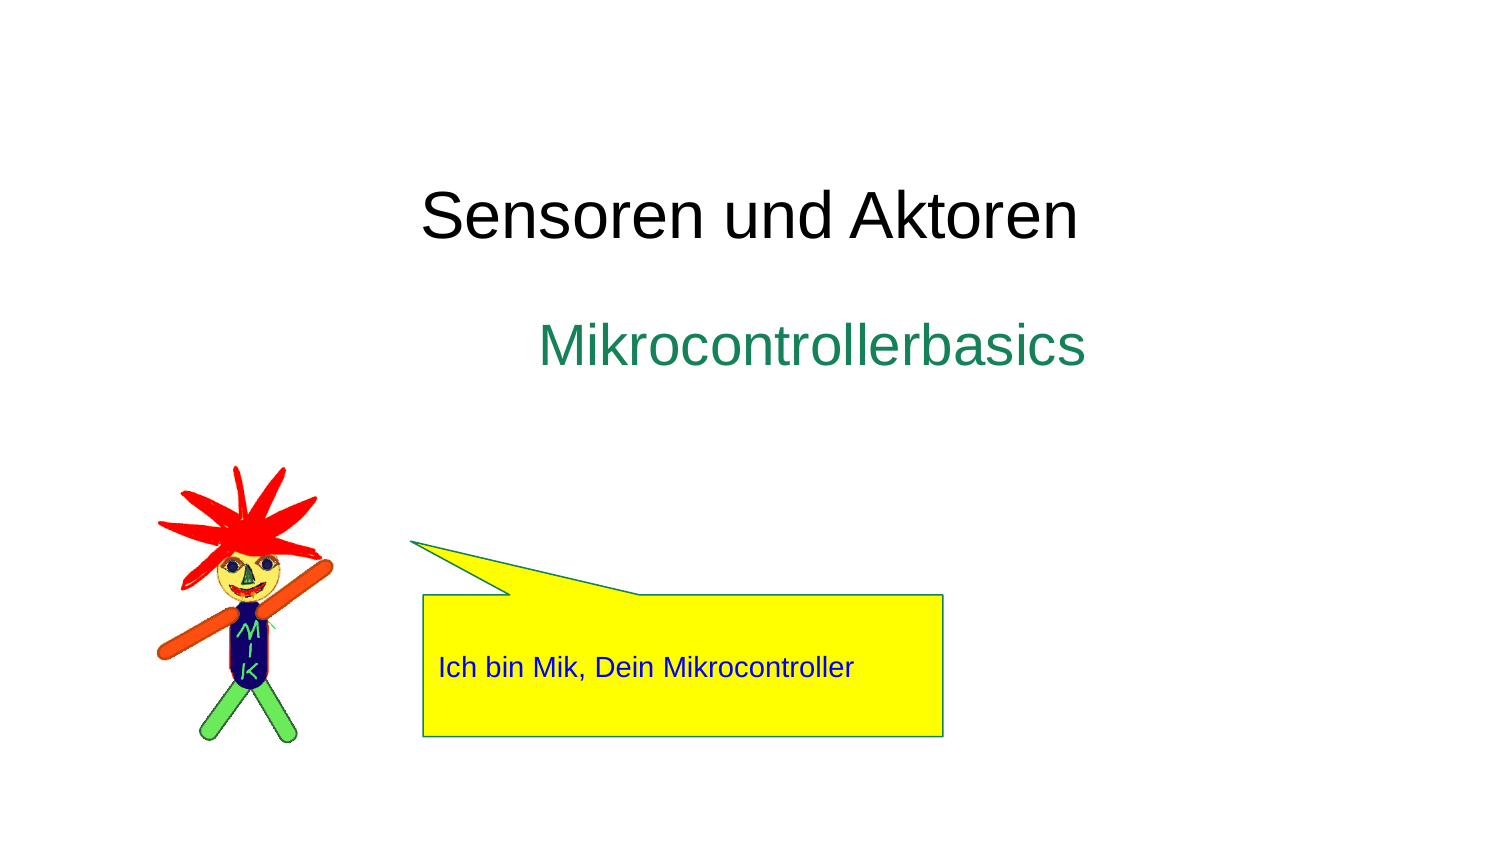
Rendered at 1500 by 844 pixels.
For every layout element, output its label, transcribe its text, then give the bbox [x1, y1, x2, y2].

picture [137, 458, 345, 751]
text_box Ich bin Mik, Dein Mikrocontroller [410, 541, 943, 737]
subtitle Mikrocontrollerbasics [385, 298, 1240, 422]
text_box Sensoren und Aktoren [149, 157, 1350, 298]
